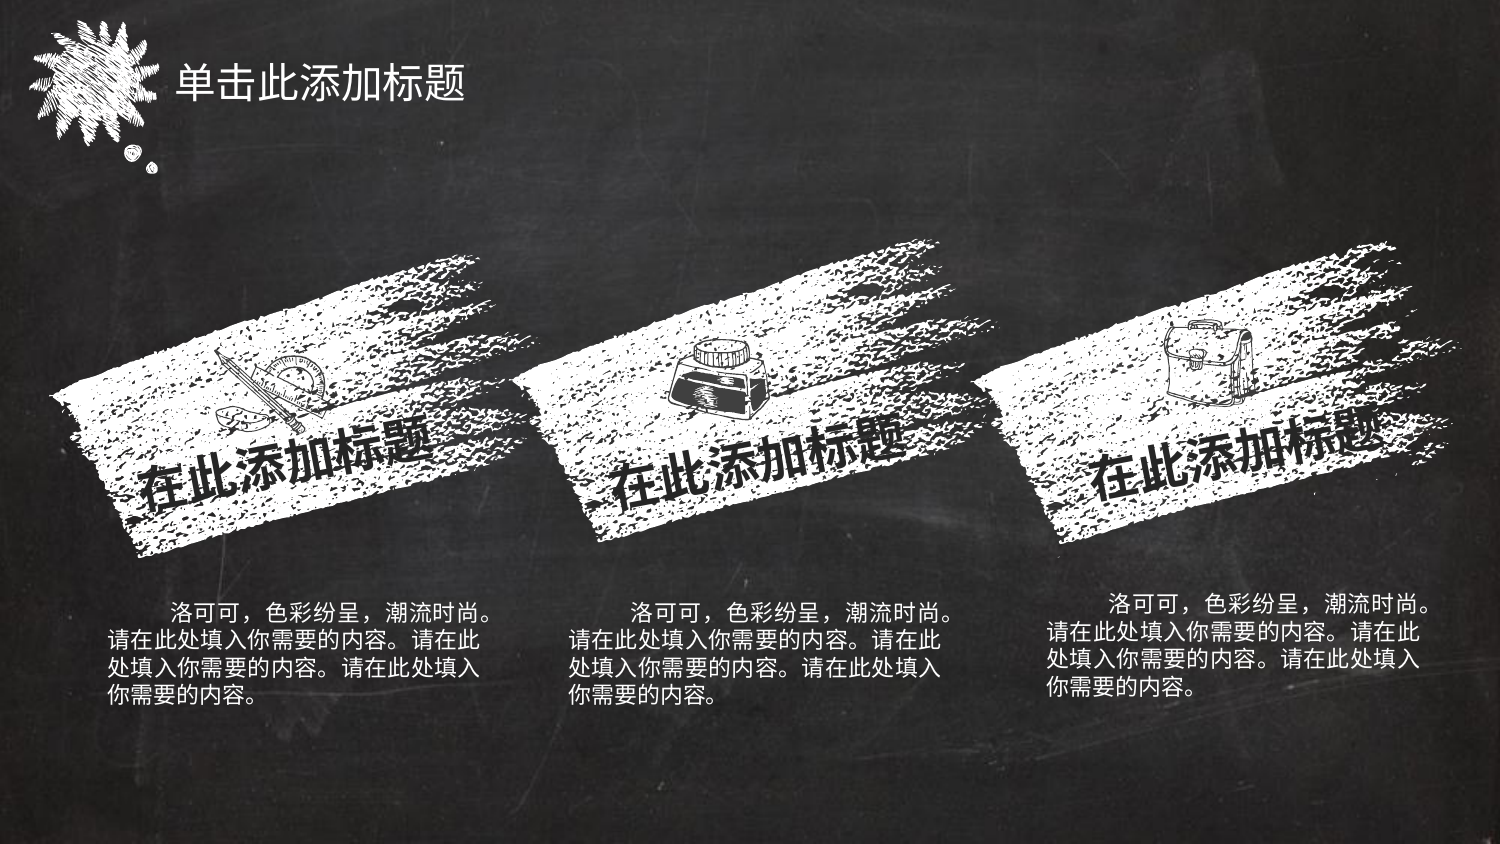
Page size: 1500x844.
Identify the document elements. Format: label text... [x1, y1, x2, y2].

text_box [667, 338, 771, 421]
text_box 单击此添加标题 [163, 49, 561, 114]
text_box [523, 287, 1010, 502]
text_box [213, 349, 331, 434]
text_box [29, 19, 160, 174]
text_box 洛可可，色彩纷呈，潮流时尚。请在此处填入你需要的内容。请在此处填入你需要的内容。请在此处填入你需要的内容。 [1031, 582, 1435, 735]
text_box 洛可可，色彩纷呈，潮流时尚。请在此处填入你需要的内容。请在此处填入你需要的内容。请在此处填入你需要的内容。 [92, 591, 496, 744]
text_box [988, 289, 1469, 523]
picture [0, 0, 1500, 844]
text_box 洛可可，色彩纷呈，潮流时尚。请在此处填入你需要的内容。请在此处填入你需要的内容。请在此处填入你需要的内容。 [553, 591, 957, 744]
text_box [64, 302, 550, 518]
text_box 在此添加标题 [599, 511, 692, 528]
